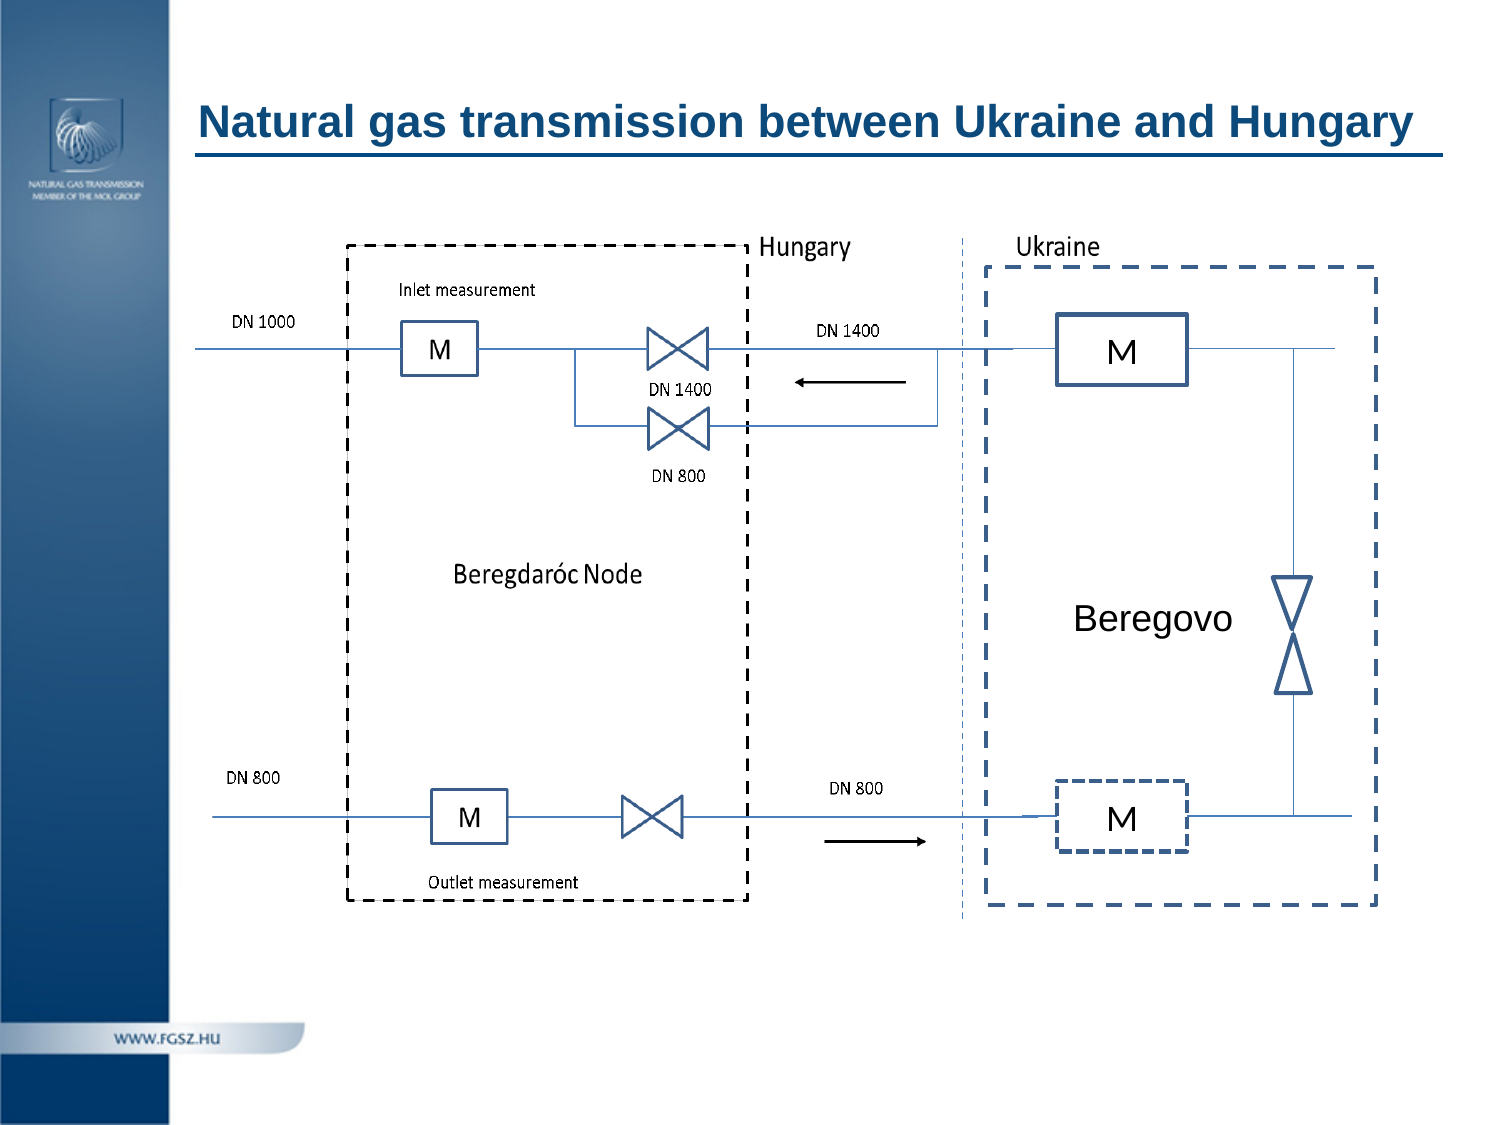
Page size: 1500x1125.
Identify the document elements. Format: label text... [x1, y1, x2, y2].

title Natural gas transmission between Ukraine and Hungary [183, 54, 1459, 185]
picture [0, 0, 1500, 1125]
text_box Beregovo [1121, 586, 1249, 646]
text_box [1121, 265, 1378, 907]
